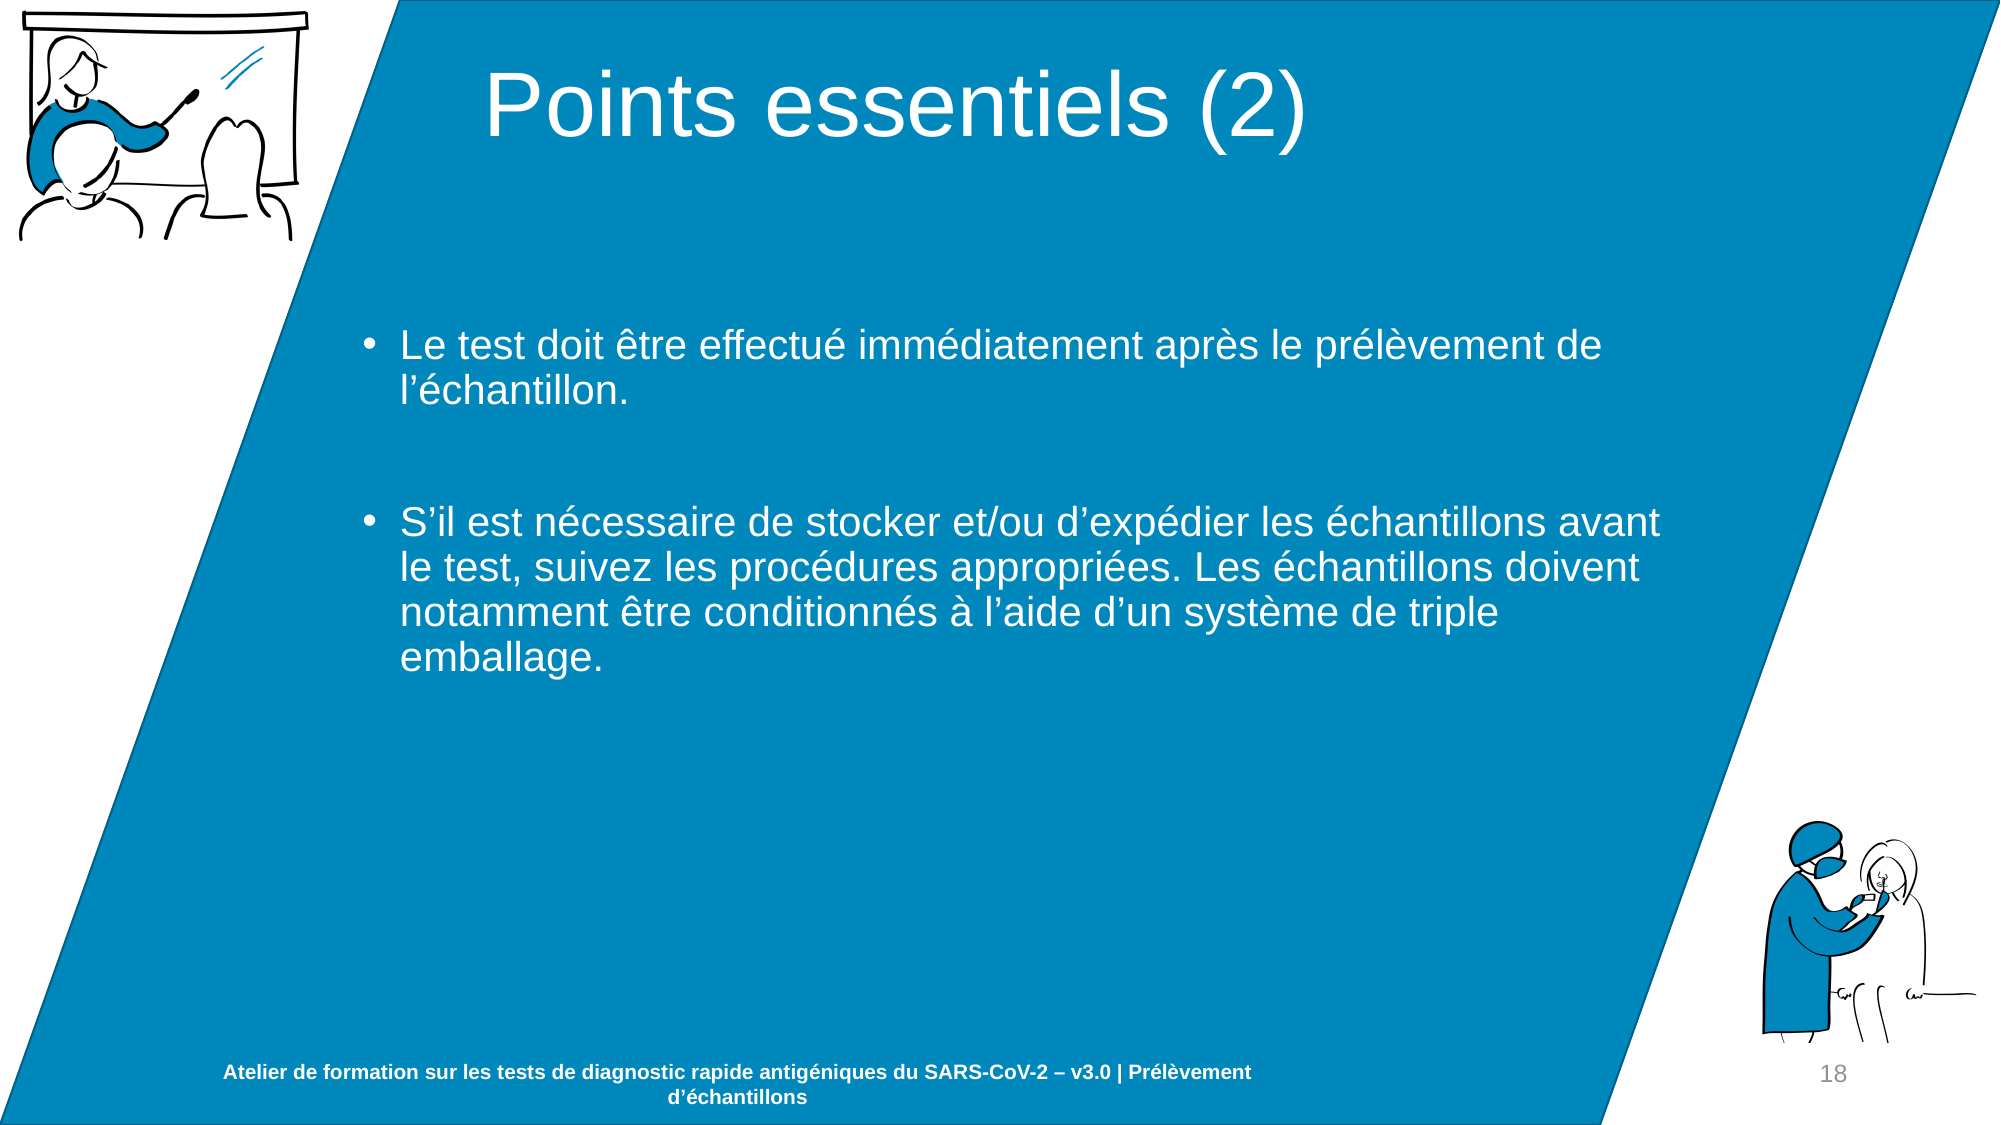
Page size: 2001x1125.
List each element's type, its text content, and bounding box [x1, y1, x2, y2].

picture [0, 0, 325, 255]
text_box [0, 0, 2000, 1125]
footer Atelier de formation sur les tests de diagnostic rapide antigéniques du SARS-CoV-2 – v3.0 | Prélèvement d’échantillons [137, 1042, 1338, 1125]
slide_number 18 [1609, 1042, 1863, 1103]
picture [1730, 793, 1981, 1043]
text_box Points essentiels (2) [468, 49, 1366, 205]
text_box Le test doit être effectué immédiatement après le prélèvement de l’échantillon. S’il est nécessaire de stocker et/ou d’expédier les échantillons avant le test, suivez les procédures appropriées. Les échantillons doivent notamment être conditionnés à l’aide d’un système de triple emballage. [347, 316, 1711, 1045]
